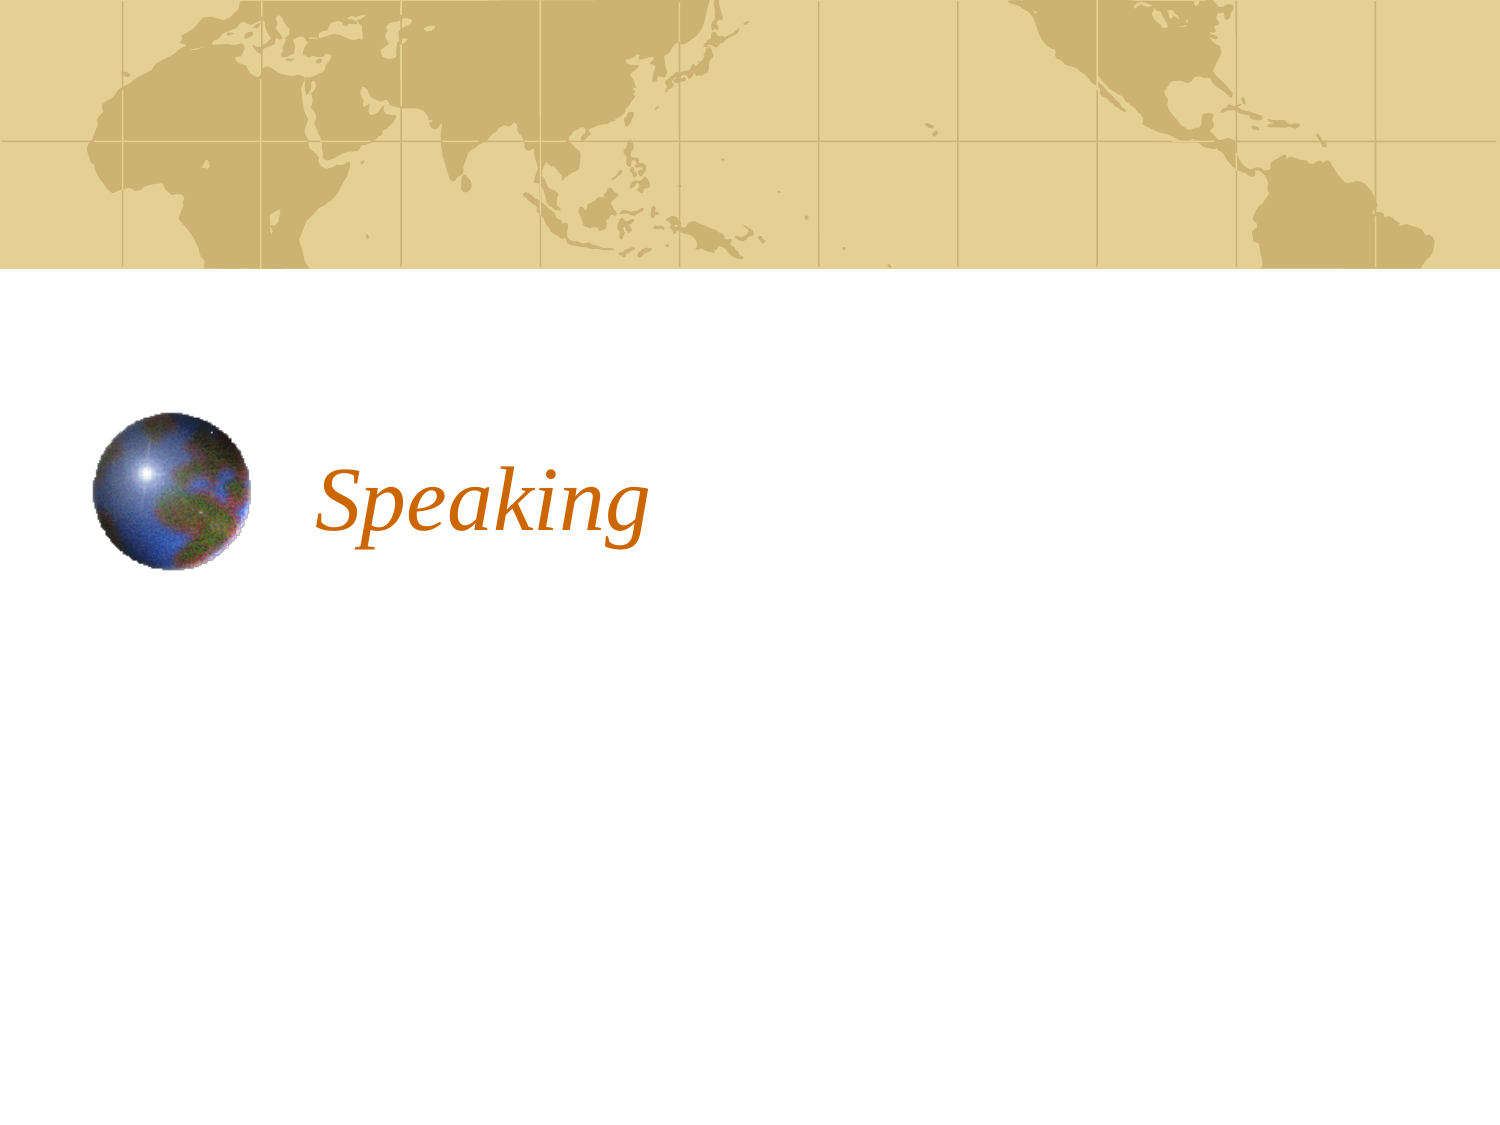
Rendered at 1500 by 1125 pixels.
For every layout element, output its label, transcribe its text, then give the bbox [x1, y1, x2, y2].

picture [87, 407, 268, 575]
title Speaking [299, 299, 1438, 688]
